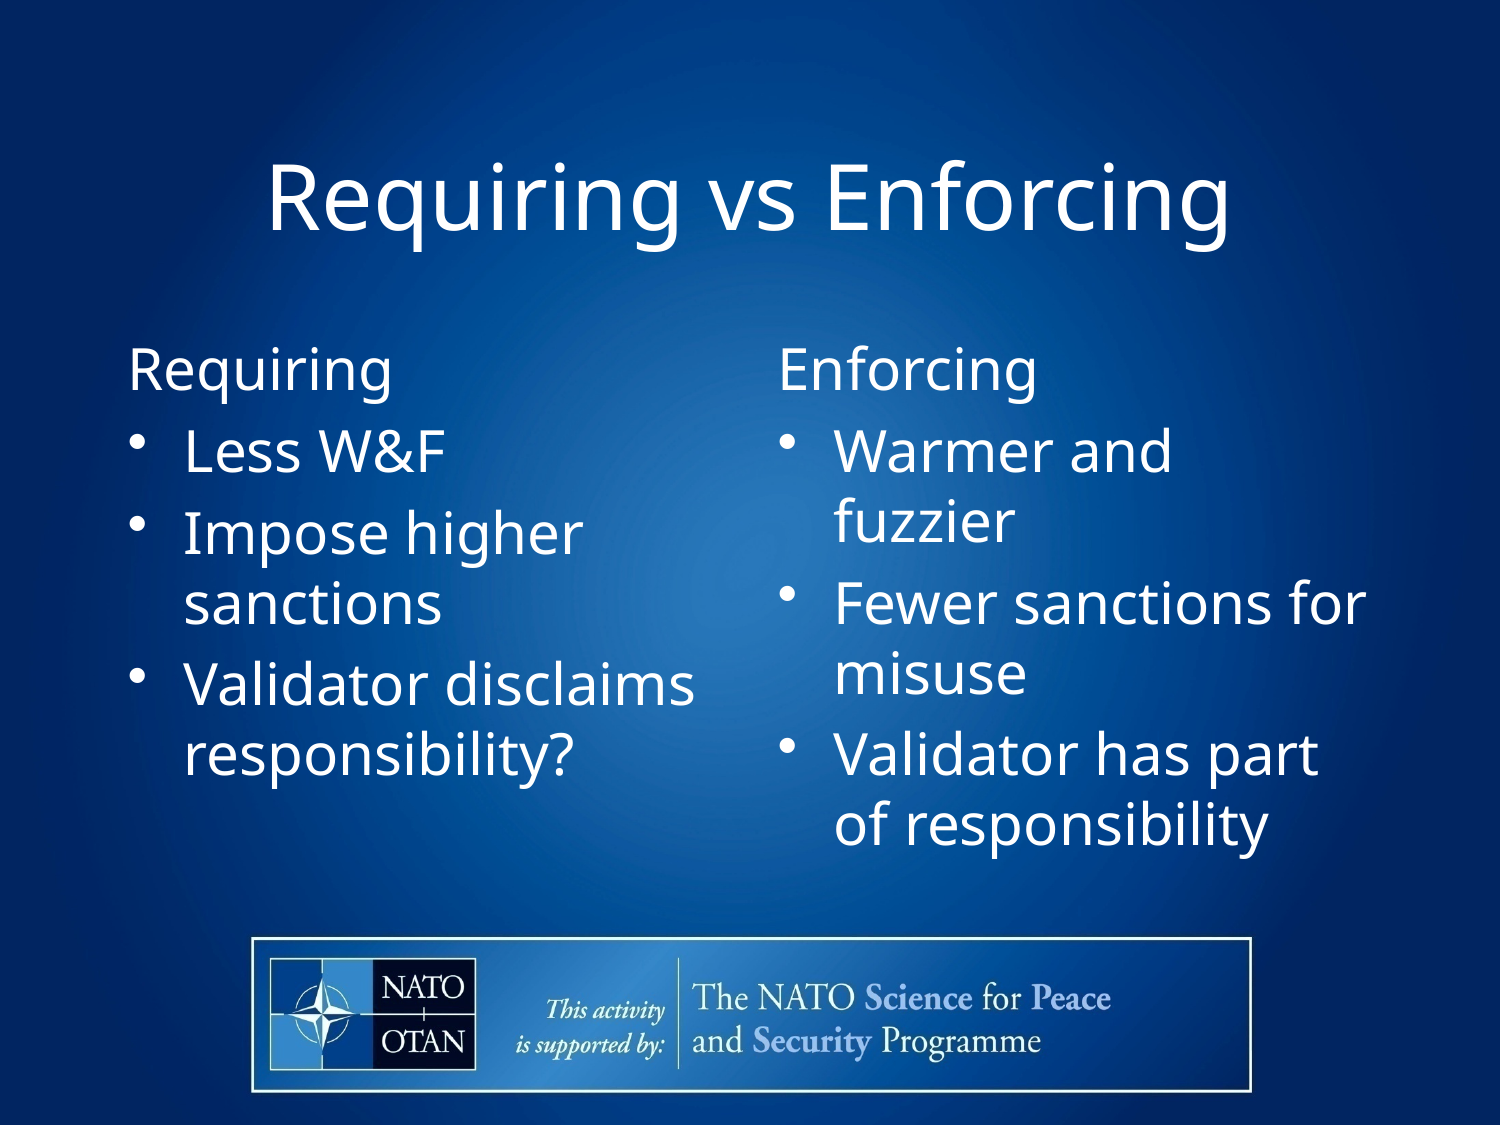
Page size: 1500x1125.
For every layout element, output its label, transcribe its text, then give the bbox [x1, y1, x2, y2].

picture [0, 0, 1500, 1125]
title Requiring vs Enforcing [112, 99, 1388, 288]
list Enforcing Warmer and fuzzier Fewer sanctions for misuse Validator has part of responsibility [762, 324, 1388, 913]
list Requiring Less W&F Impose higher sanctions Validator disclaims responsibility? [112, 324, 738, 913]
